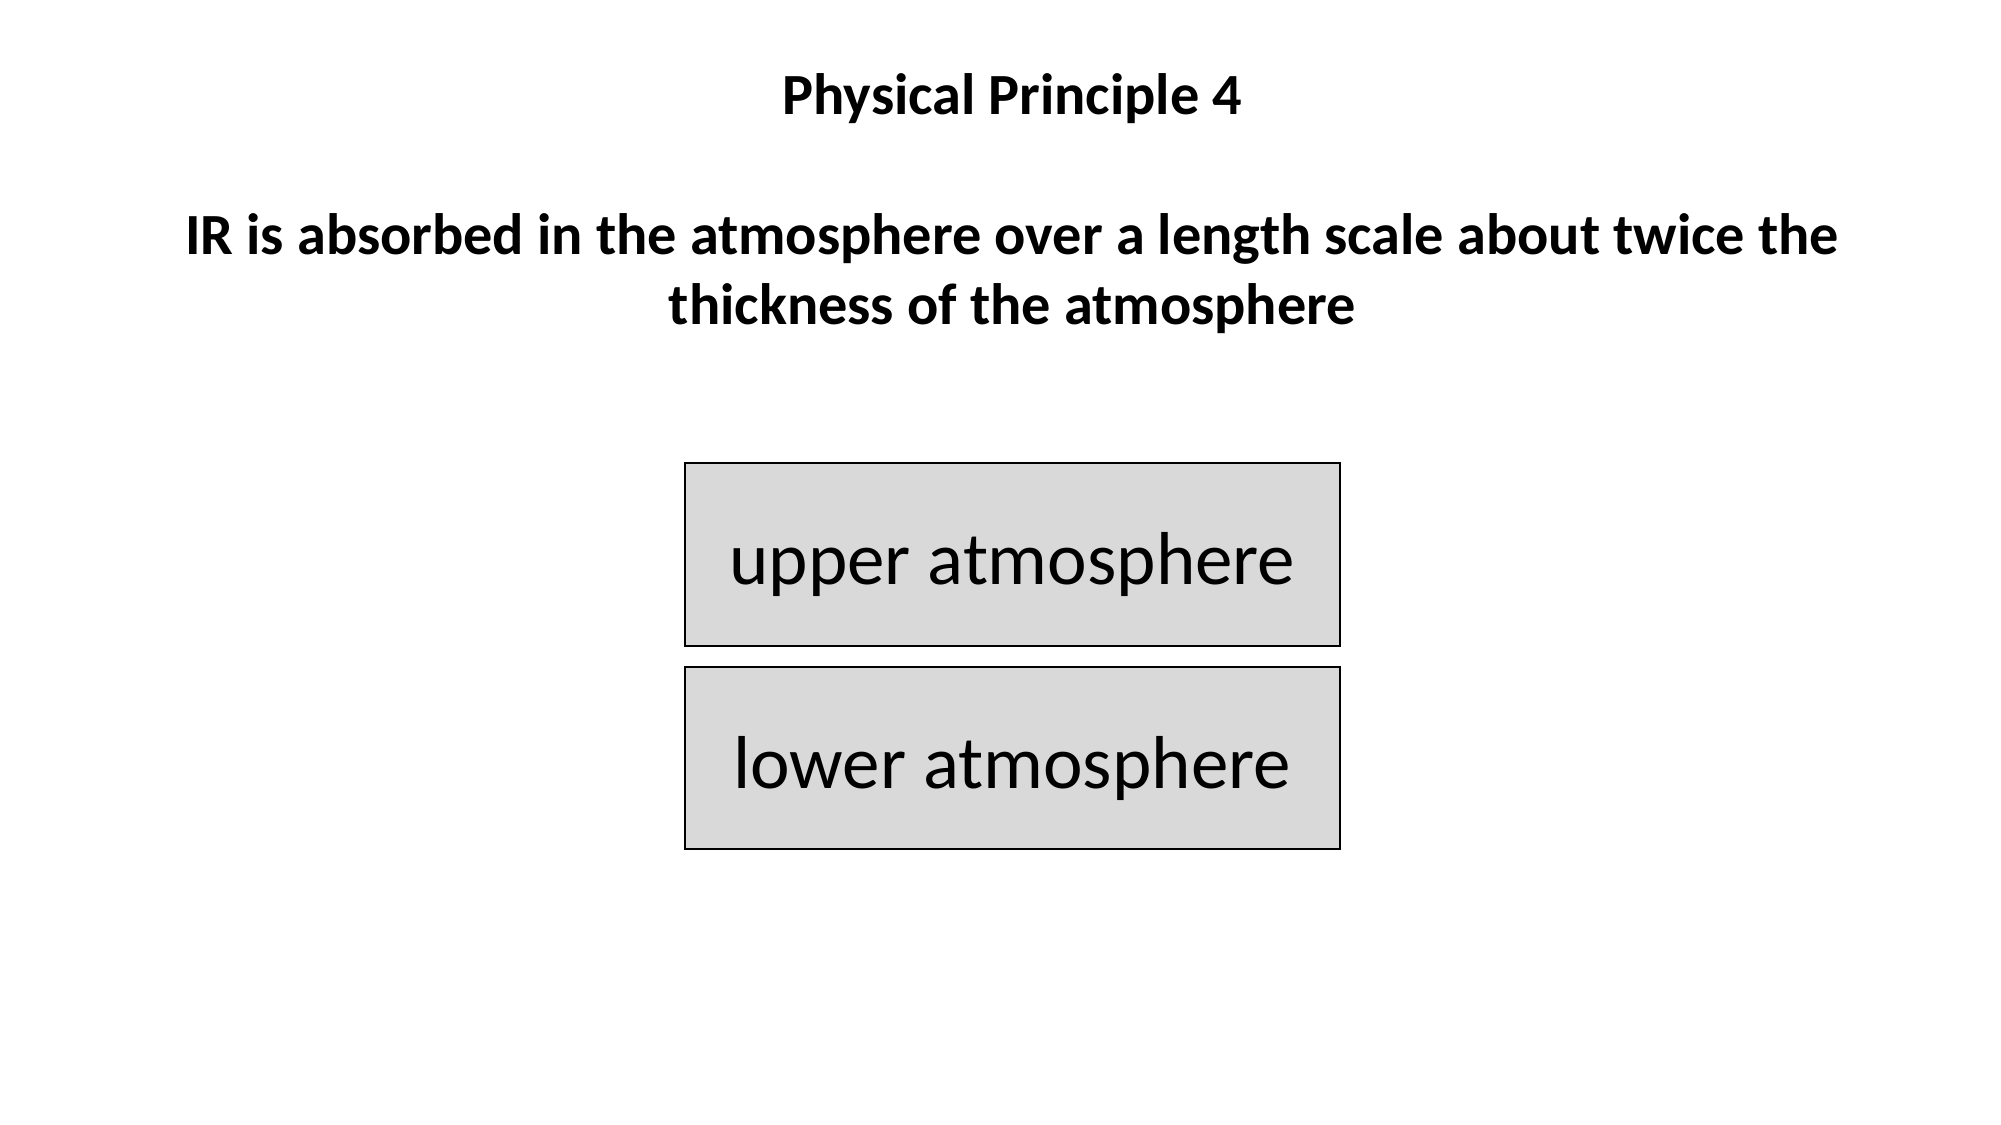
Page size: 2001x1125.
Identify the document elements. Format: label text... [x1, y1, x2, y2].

text_box upper atmosphere [684, 462, 1341, 647]
text_box Physical Principle 4 IR is absorbed in the atmosphere over a length scale about twice the thickness of the atmosphere [126, 49, 1898, 414]
text_box lower atmosphere [684, 666, 1341, 850]
